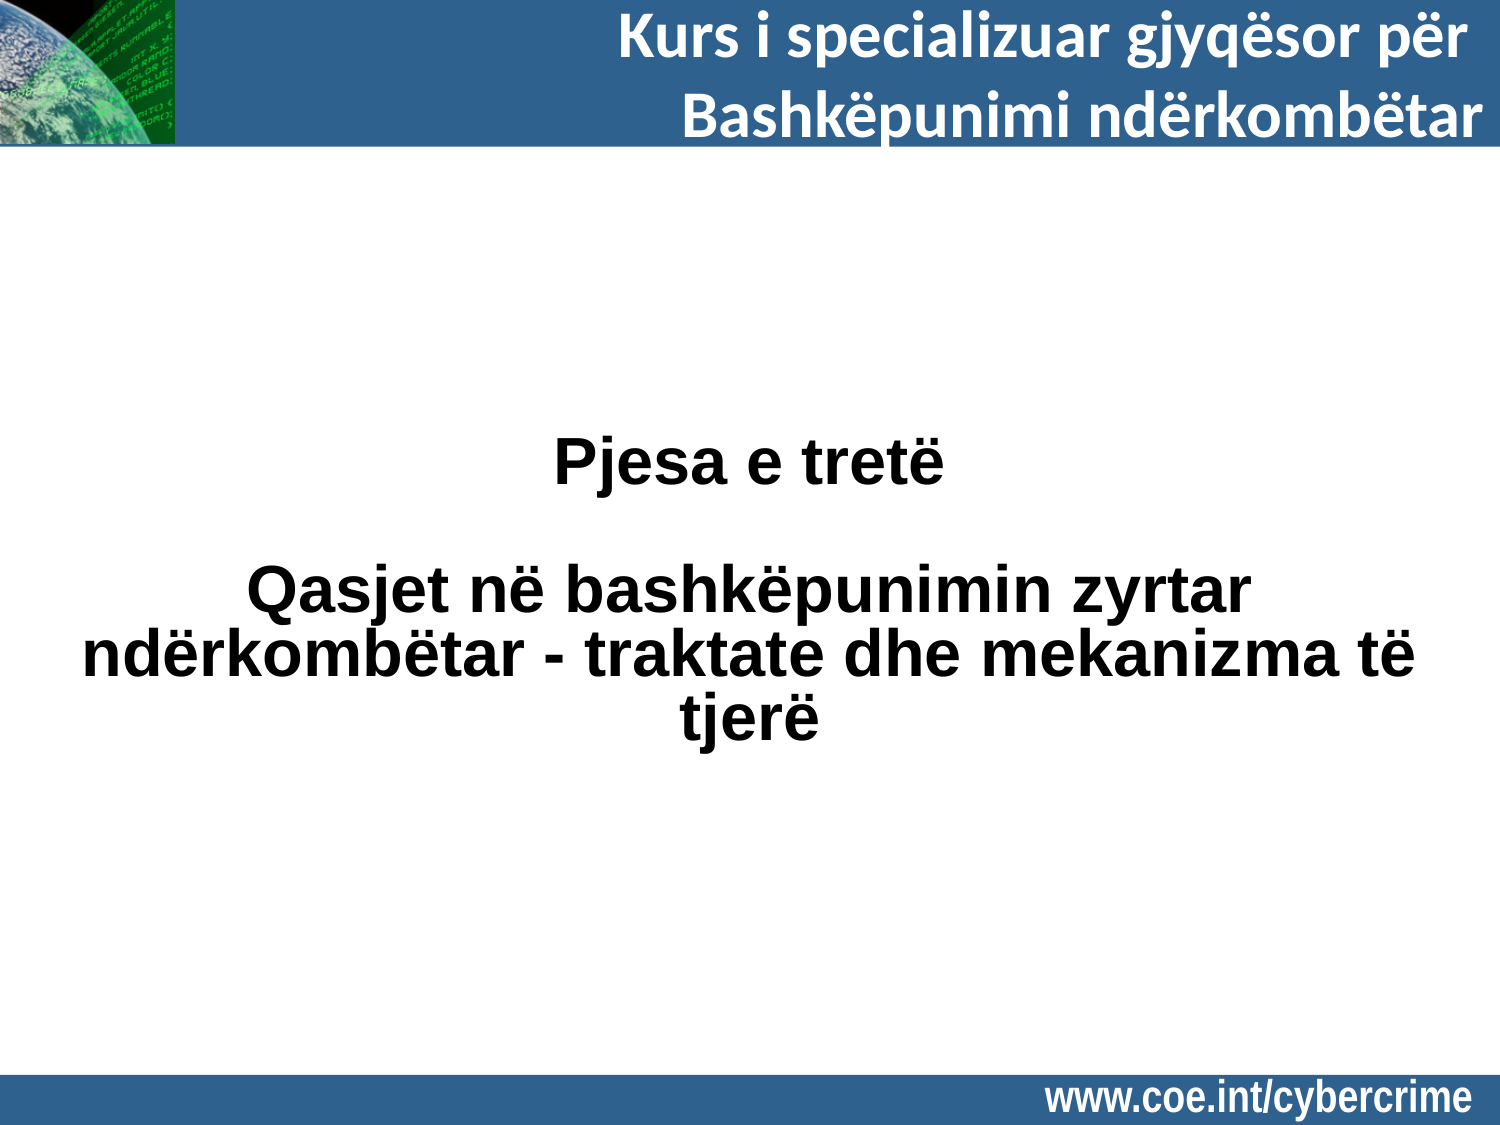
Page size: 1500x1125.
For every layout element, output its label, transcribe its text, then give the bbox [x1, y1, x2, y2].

text_box Pjesa e tretë Qasjet në bashkëpunimin zyrtar ndërkombëtar - traktate dhe mekanizma të tjerë [50, 425, 1450, 761]
text_box Kurs i specializuar gjyqësor për Bashkëpunimi ndërkombëtar [177, 0, 1500, 149]
picture [0, 0, 175, 144]
text_box [0, 1073, 1030, 1125]
text_box www.coe.int/cybercrime [1030, 1059, 1500, 1125]
